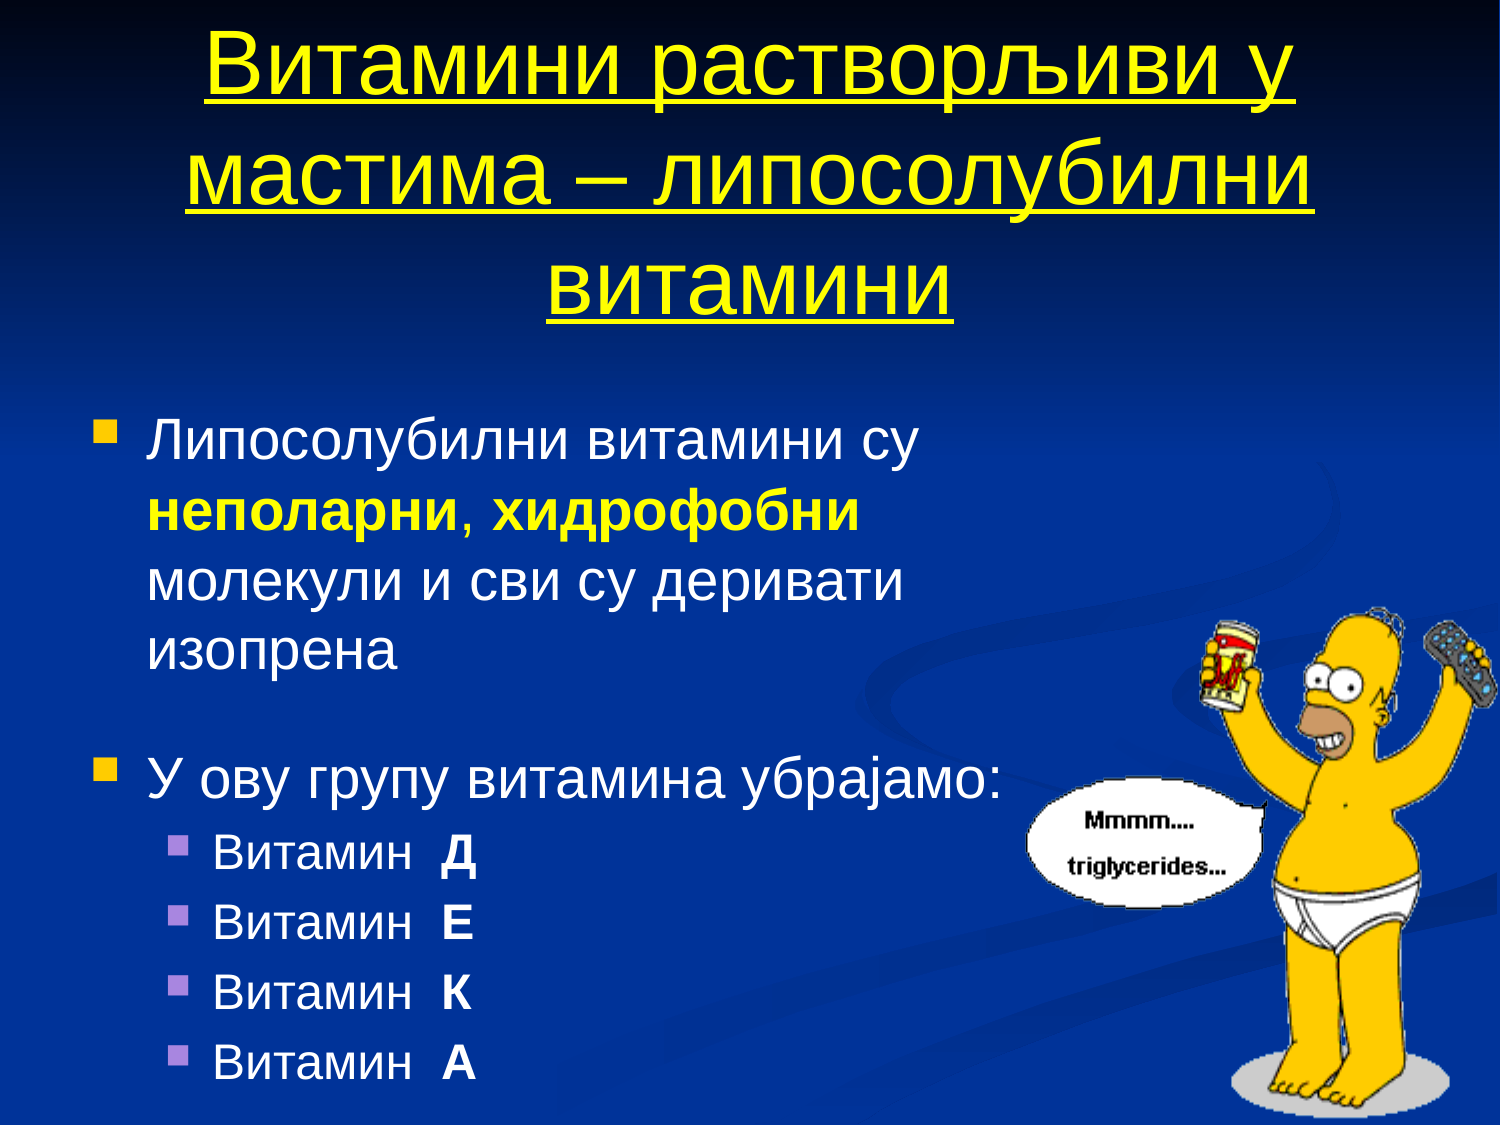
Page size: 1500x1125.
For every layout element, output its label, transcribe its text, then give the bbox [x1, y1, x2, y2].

list Липосолубилни витамини су неполарни, хидрофобни молекули и сви су деривати изопрена У ову групу витамина убрајамо: Витамин Д Витамин Е Витамин К Витамин А [75, 312, 1125, 1055]
title Витамини растворљиви у мастима – липосолубилни витамини [0, 50, 1500, 285]
picture [1012, 599, 1500, 1125]
